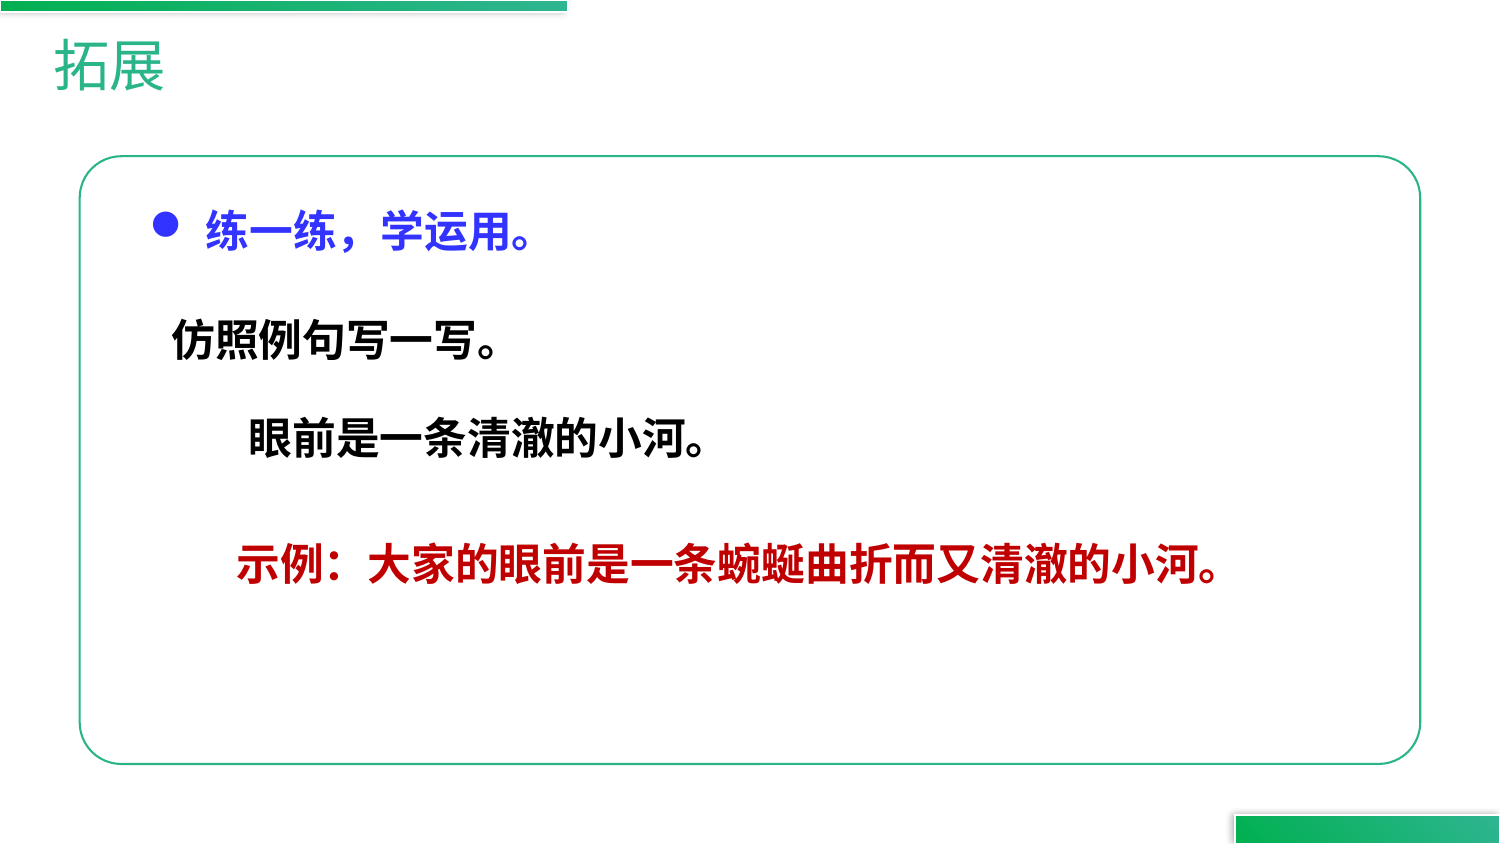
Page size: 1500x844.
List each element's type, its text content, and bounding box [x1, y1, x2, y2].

text_box 眼前是一条清澈的小河。 [237, 378, 1500, 469]
text_box 练一练，学运用。 [138, 198, 568, 263]
list 拓展 [41, 32, 382, 94]
text_box 示例：大家的眼前是一条蜿蜒曲折而又清澈的小河。 [181, 504, 1463, 595]
text_box 仿照例句写一写。 [159, 306, 1500, 371]
